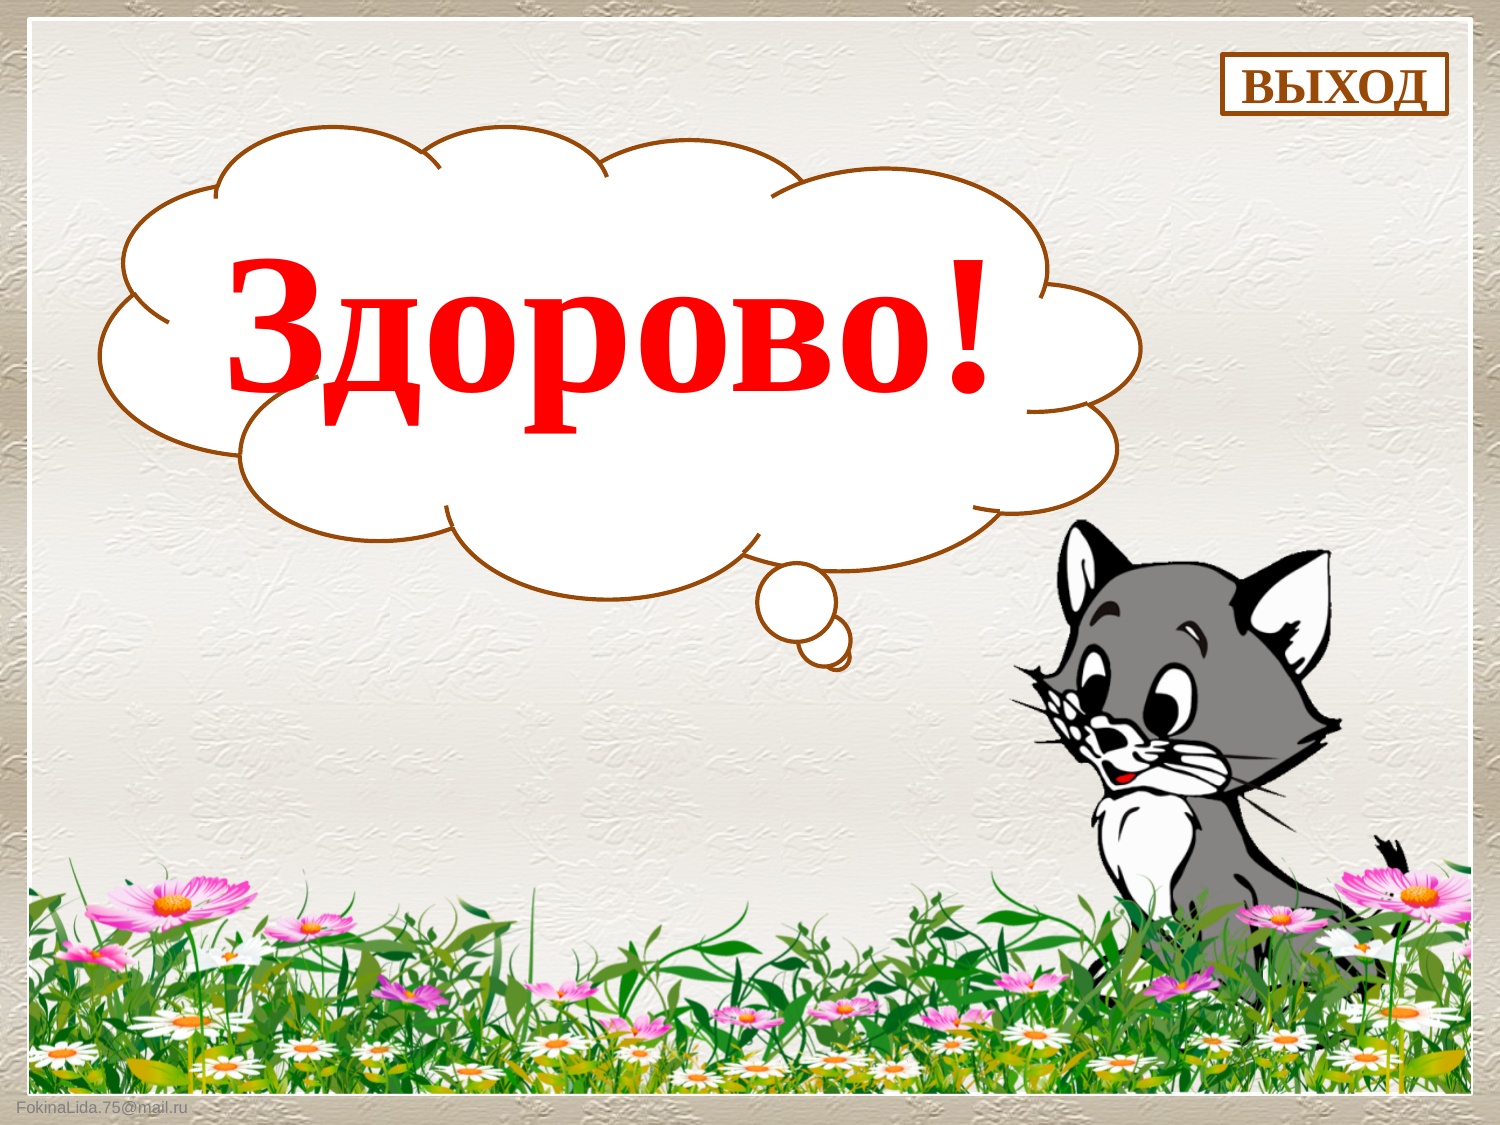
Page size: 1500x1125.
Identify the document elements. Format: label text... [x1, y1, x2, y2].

text_box [97, 186, 1143, 673]
picture [0, 0, 1500, 1125]
text_box ВЫХОД [1220, 52, 1449, 116]
text_box Здорово! [206, 184, 1046, 440]
text_box [216, 124, 978, 184]
